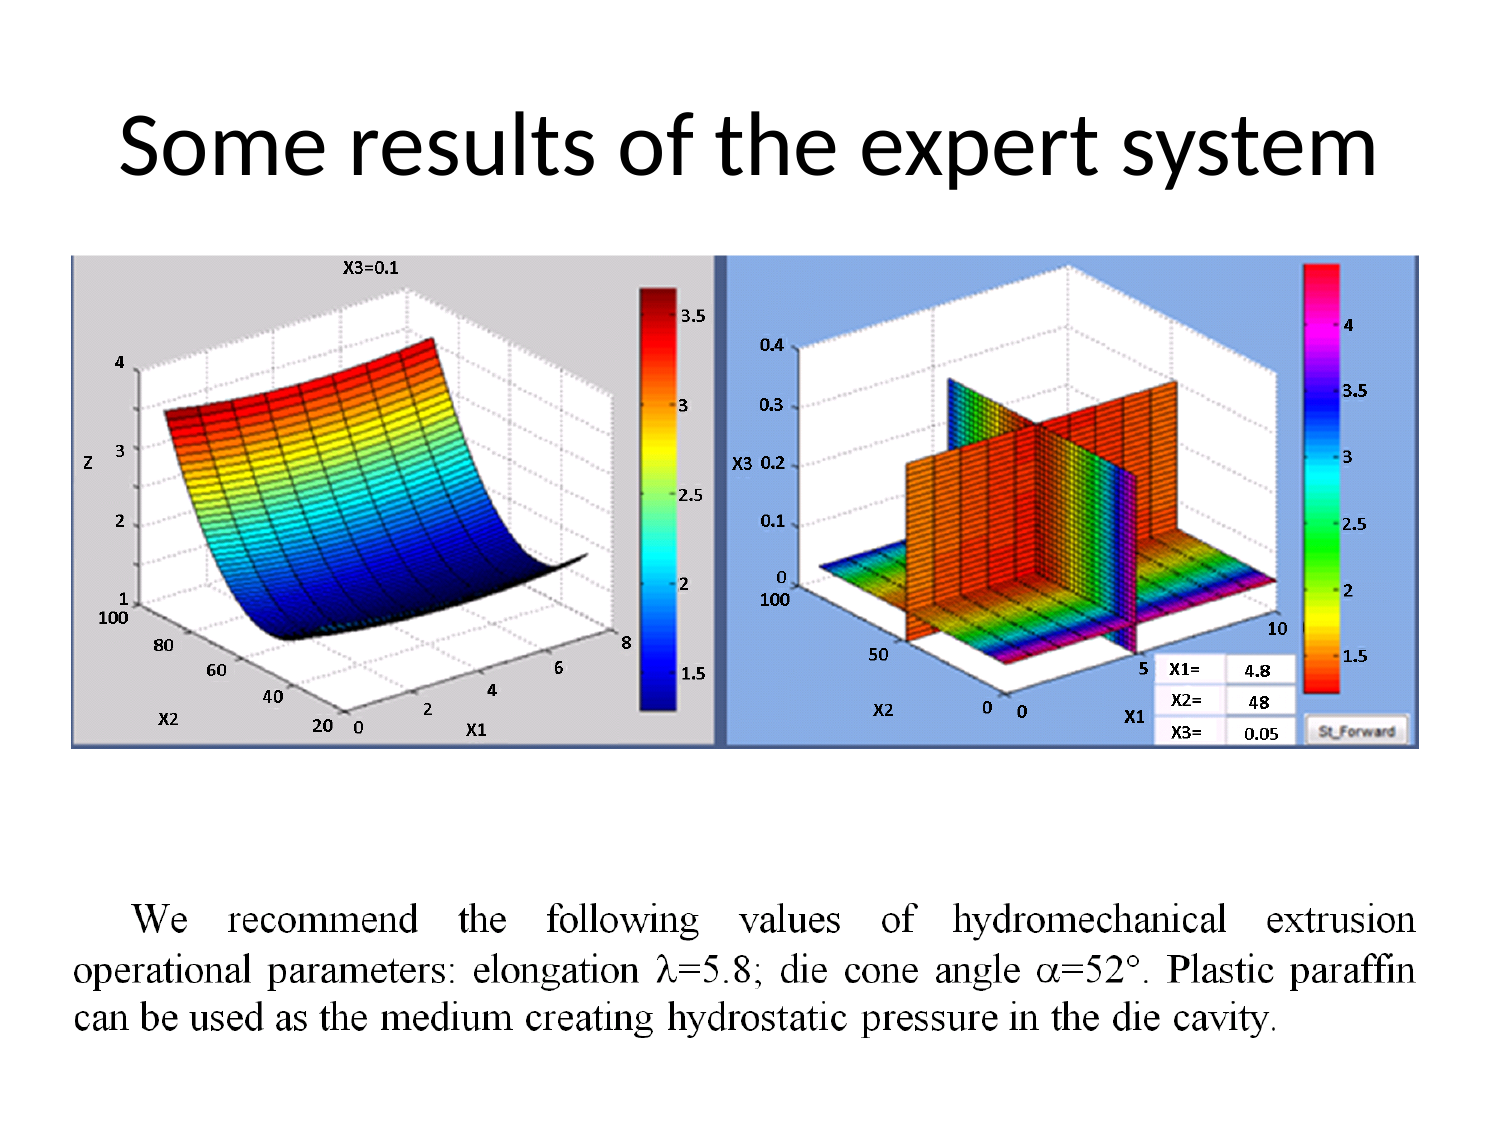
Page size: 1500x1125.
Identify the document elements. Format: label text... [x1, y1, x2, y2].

picture [70, 866, 1435, 1050]
title Some results of the expert system [75, 45, 1425, 233]
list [70, 245, 1421, 753]
